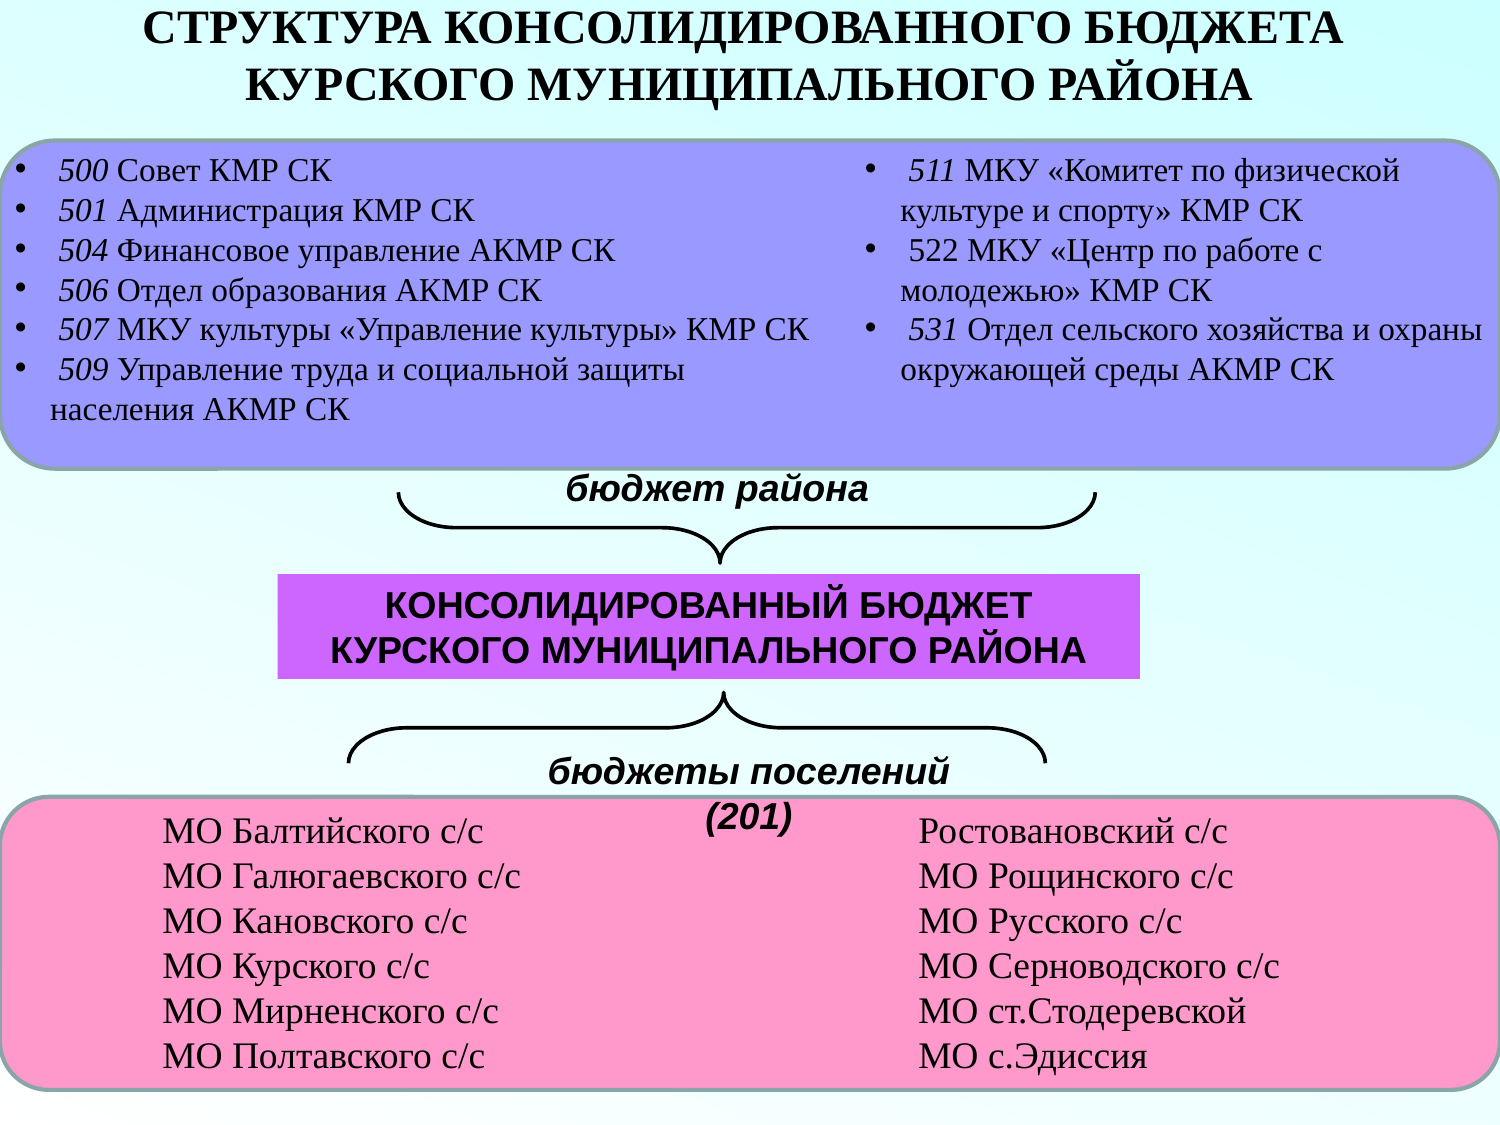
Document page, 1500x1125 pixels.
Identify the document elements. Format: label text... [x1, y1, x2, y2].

text_box МО Балтийского с/с МО Галюгаевского с/с МО Кановского с/с МО Курского с/с МО Мирненского с/с МО Полтавского с/с [147, 798, 680, 1084]
text_box СТРУКТУРА КОНСОЛИДИРОВАННОГО БЮДЖЕТА КУРСКОГО МУНИЦИПАЛЬНОГО РАЙОНА [0, 0, 1500, 106]
text_box [1, 138, 1498, 471]
text_box бюджет района [550, 456, 926, 517]
text_box [348, 692, 1046, 764]
text_box [0, 794, 1500, 1092]
text_box КОНСОЛИДИРОВАННЫЙ БЮДЖЕТ КУРСКОГО МУНИЦИПАЛЬНОГО РАЙОНА [277, 574, 1140, 679]
text_box 511 МКУ «Комитет по физической культуре и спорту» КМР СК 522 МКУ «Центр по работе с молодежью» КМР СК 531 Отдел сельского хозяйства и охраны окружающей среды АКМР СК [850, 140, 1500, 435]
text_box 500 Совет КМР СК 501 Администрация КМР СК 504 Финансовое управление АКМР СК 506 Отдел образования АКМР СК 507 МКУ культуры «Управление культуры» КМР СК 509 Управление труда и социальной защиты населения АКМР СК [0, 140, 839, 435]
text_box бюджеты поселений (201) [525, 739, 973, 845]
text_box Ростовановский с/с МО Рощинского с/с МО Русского с/с МО Серноводского с/с МО ст.Стодеревской МО с.Эдиссия [903, 798, 1436, 1084]
text_box [398, 492, 1096, 564]
